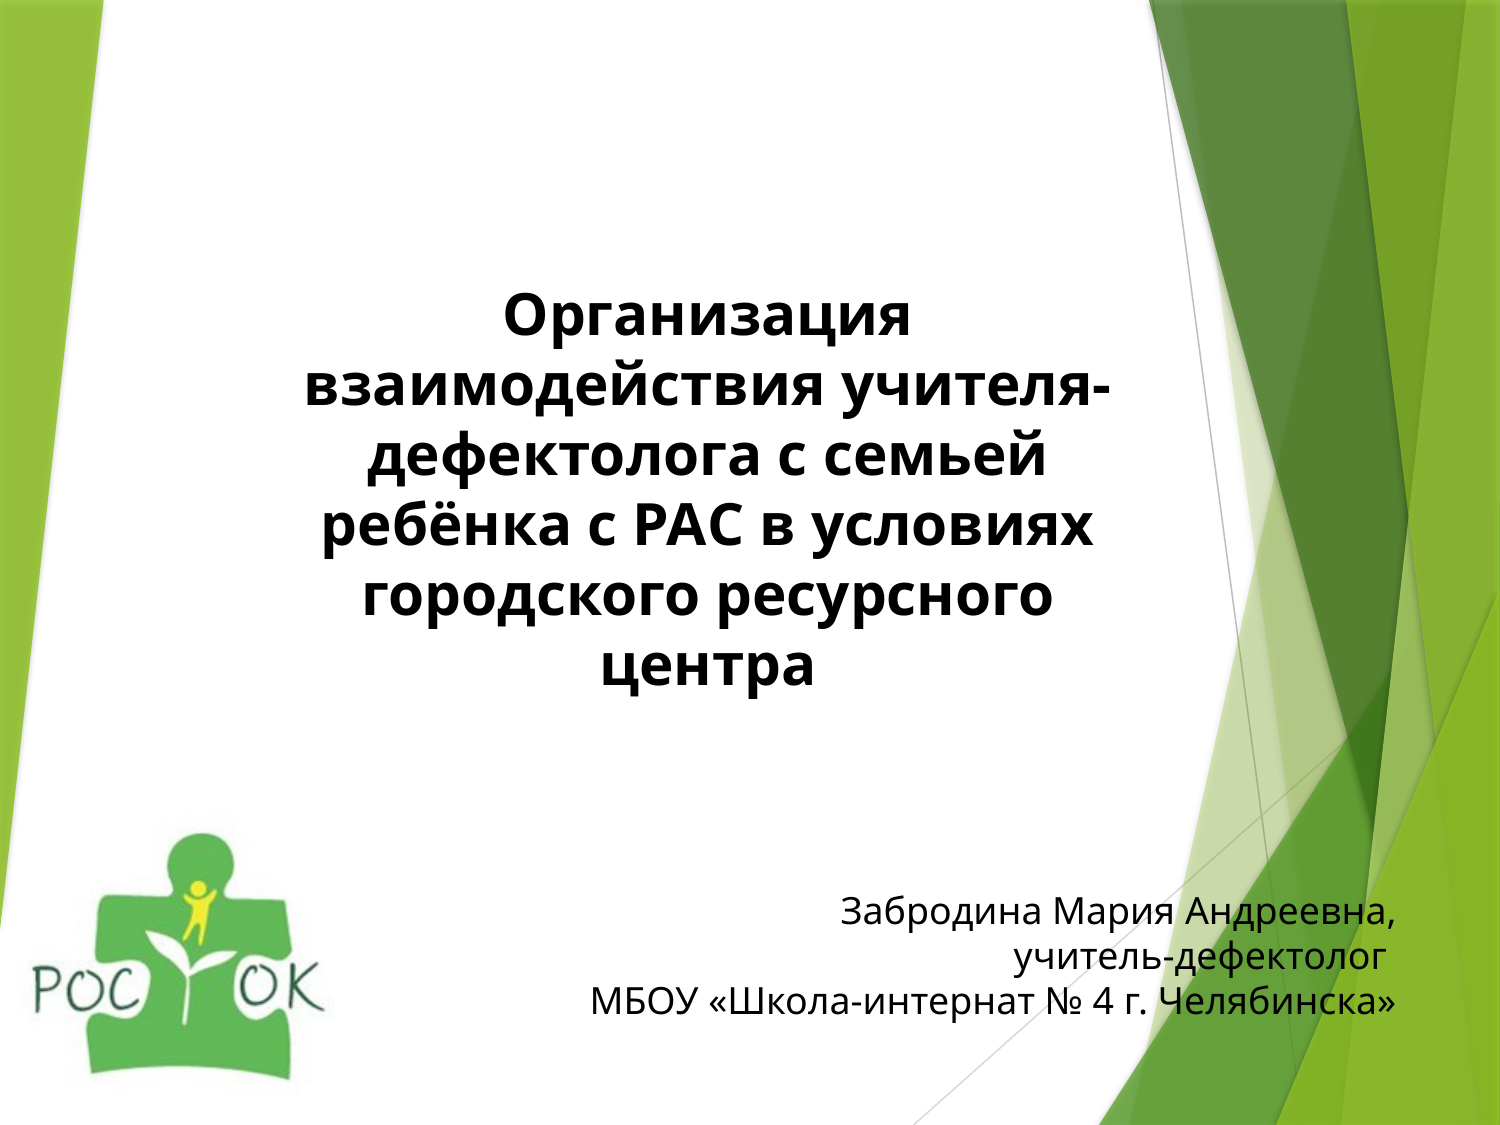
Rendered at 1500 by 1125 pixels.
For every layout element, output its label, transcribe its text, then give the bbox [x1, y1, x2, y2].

text_box Забродина Мария Андреевна, учитель-дефектолог МБОУ «Школа-интернат № 4 г. Челябинска» [513, 879, 1412, 1030]
title Организация взаимодействия учителя-дефектолога с семьей ребёнка с РАС в условиях городского ресурсного центра [230, 408, 1186, 750]
picture [18, 798, 336, 1101]
